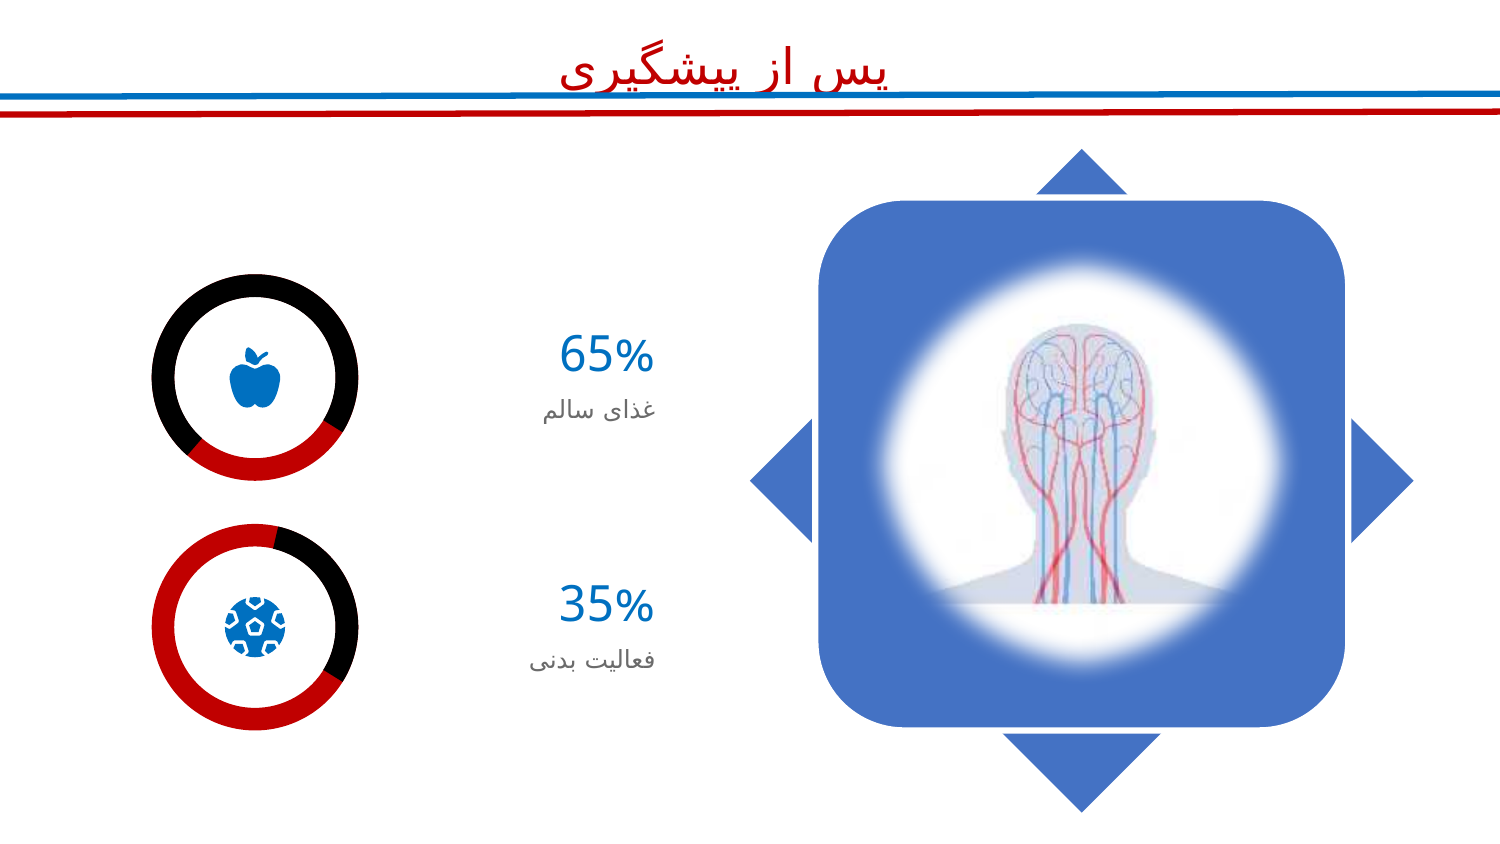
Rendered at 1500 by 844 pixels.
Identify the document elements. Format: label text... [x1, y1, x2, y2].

text_box [1033, 147, 1131, 196]
title 65% [411, 306, 671, 394]
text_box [0, 93, 1500, 115]
title 35% [411, 556, 671, 643]
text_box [151, 274, 359, 481]
subtitle غذای سالم [411, 394, 671, 449]
text_box [748, 415, 814, 547]
text_box [883, 265, 1281, 663]
text_box [999, 732, 1164, 815]
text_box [228, 347, 282, 408]
text_box [1350, 415, 1416, 546]
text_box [224, 597, 286, 658]
subtitle فعالیت بدنی [411, 643, 671, 699]
title پس از پیشگیری [338, 19, 1109, 92]
text_box [814, 196, 1350, 732]
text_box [151, 523, 359, 731]
